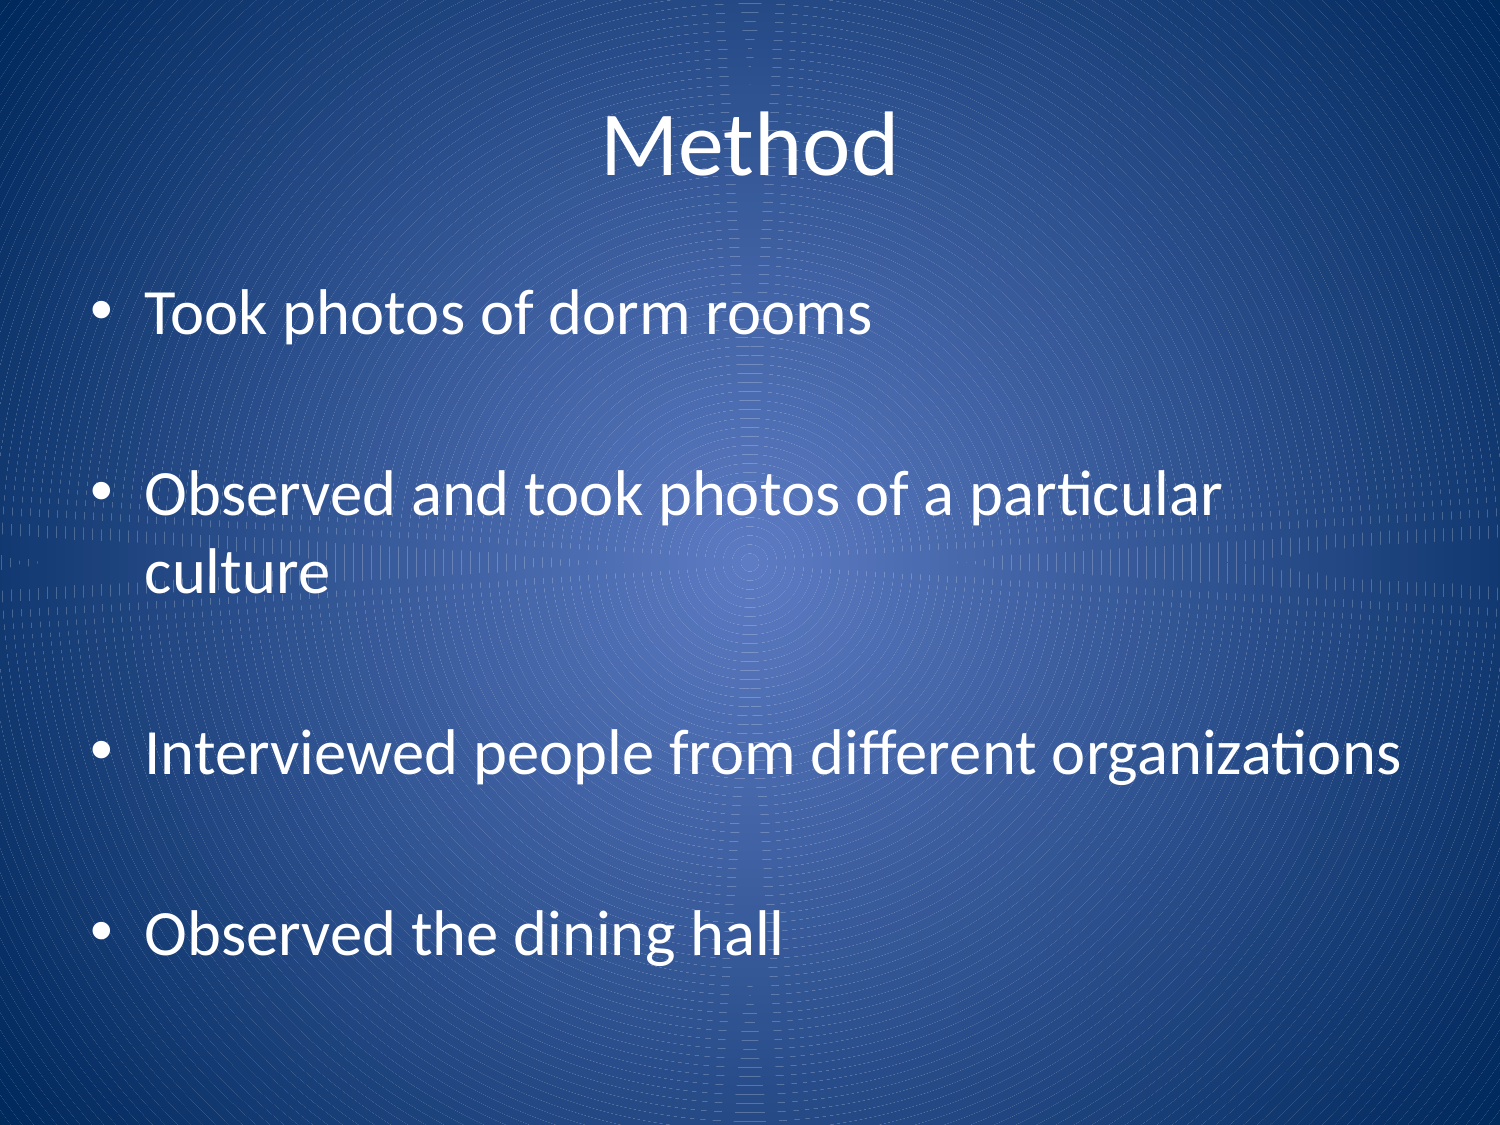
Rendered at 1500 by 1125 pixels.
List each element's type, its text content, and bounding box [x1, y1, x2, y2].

list Took photos of dorm rooms Observed and took photos of a particular culture Interviewed people from different organizations Observed the dining hall [75, 262, 1425, 1038]
title Method [75, 45, 1425, 233]
